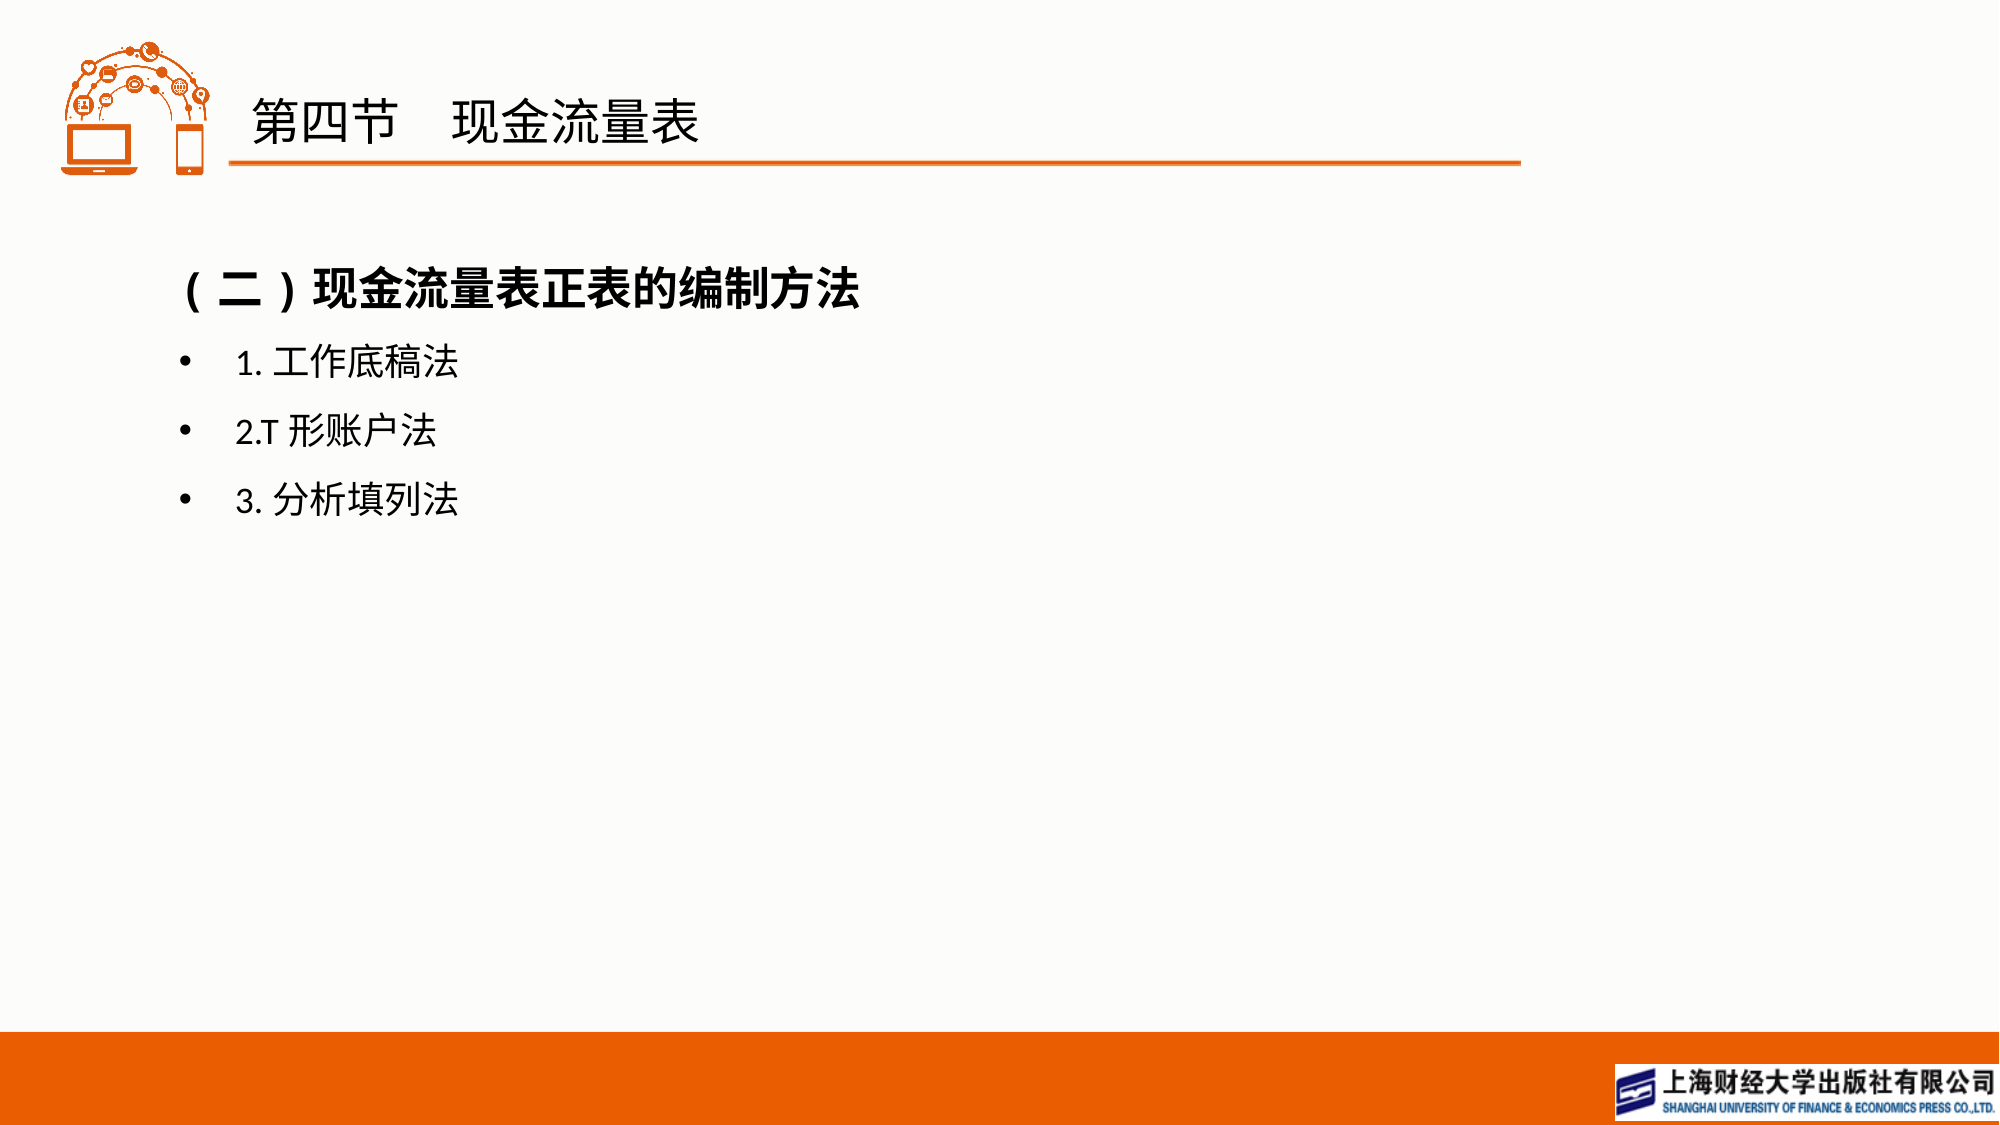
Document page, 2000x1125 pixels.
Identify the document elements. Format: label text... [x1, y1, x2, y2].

title 第四节 现金流量表 [235, 82, 1605, 189]
picture [0, 0, 2000, 1125]
list (二)现金流量表正表的编制方法 1.工作底稿法 2.T形账户法 3.分析填列法 [163, 227, 1899, 1049]
